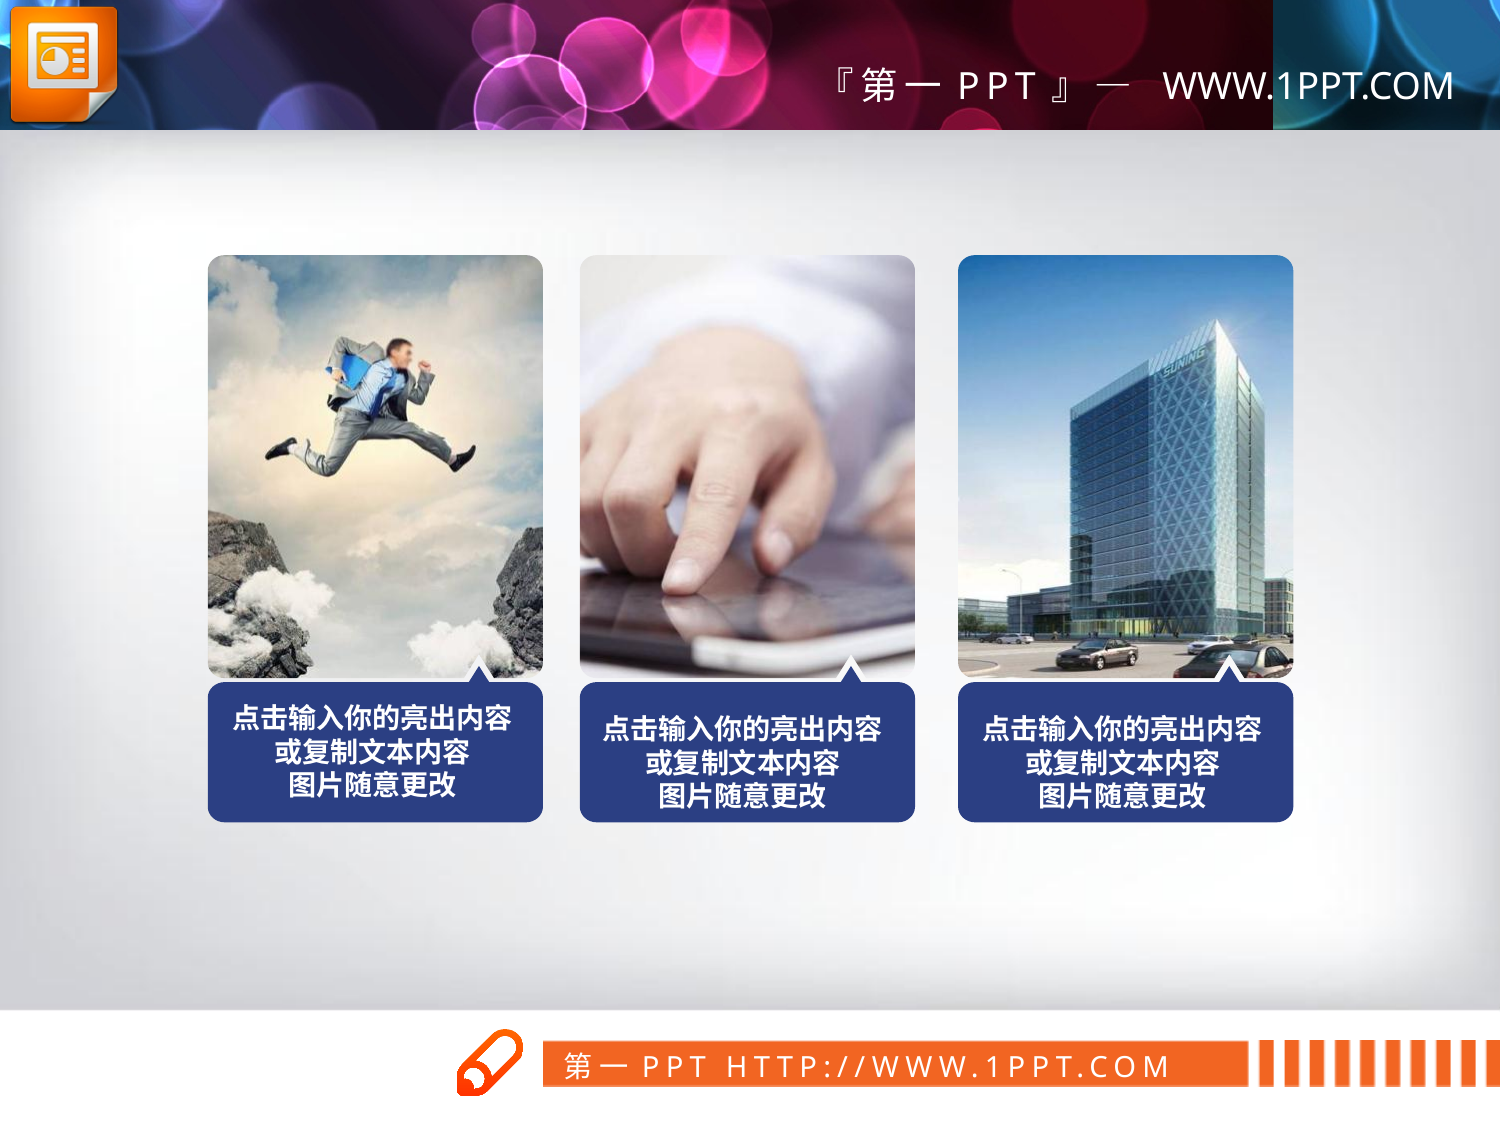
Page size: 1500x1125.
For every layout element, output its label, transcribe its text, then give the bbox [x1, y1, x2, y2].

text_box 点击输入你的亮出内容 或复制文本内容 图片随意更改 [215, 692, 530, 809]
text_box [207, 665, 543, 823]
text_box [207, 255, 543, 679]
picture [0, 0, 1500, 1012]
text_box [579, 665, 916, 823]
text_box [958, 255, 1294, 679]
picture [543, 1040, 1500, 1087]
text_box 点击输入你的亮出内容 或复制文本内容 图片随意更改 [586, 703, 900, 820]
text_box [958, 665, 1294, 823]
text_box [579, 255, 916, 679]
text_box 点击输入你的亮出内容 或复制文本内容 图片随意更改 [966, 703, 1280, 820]
